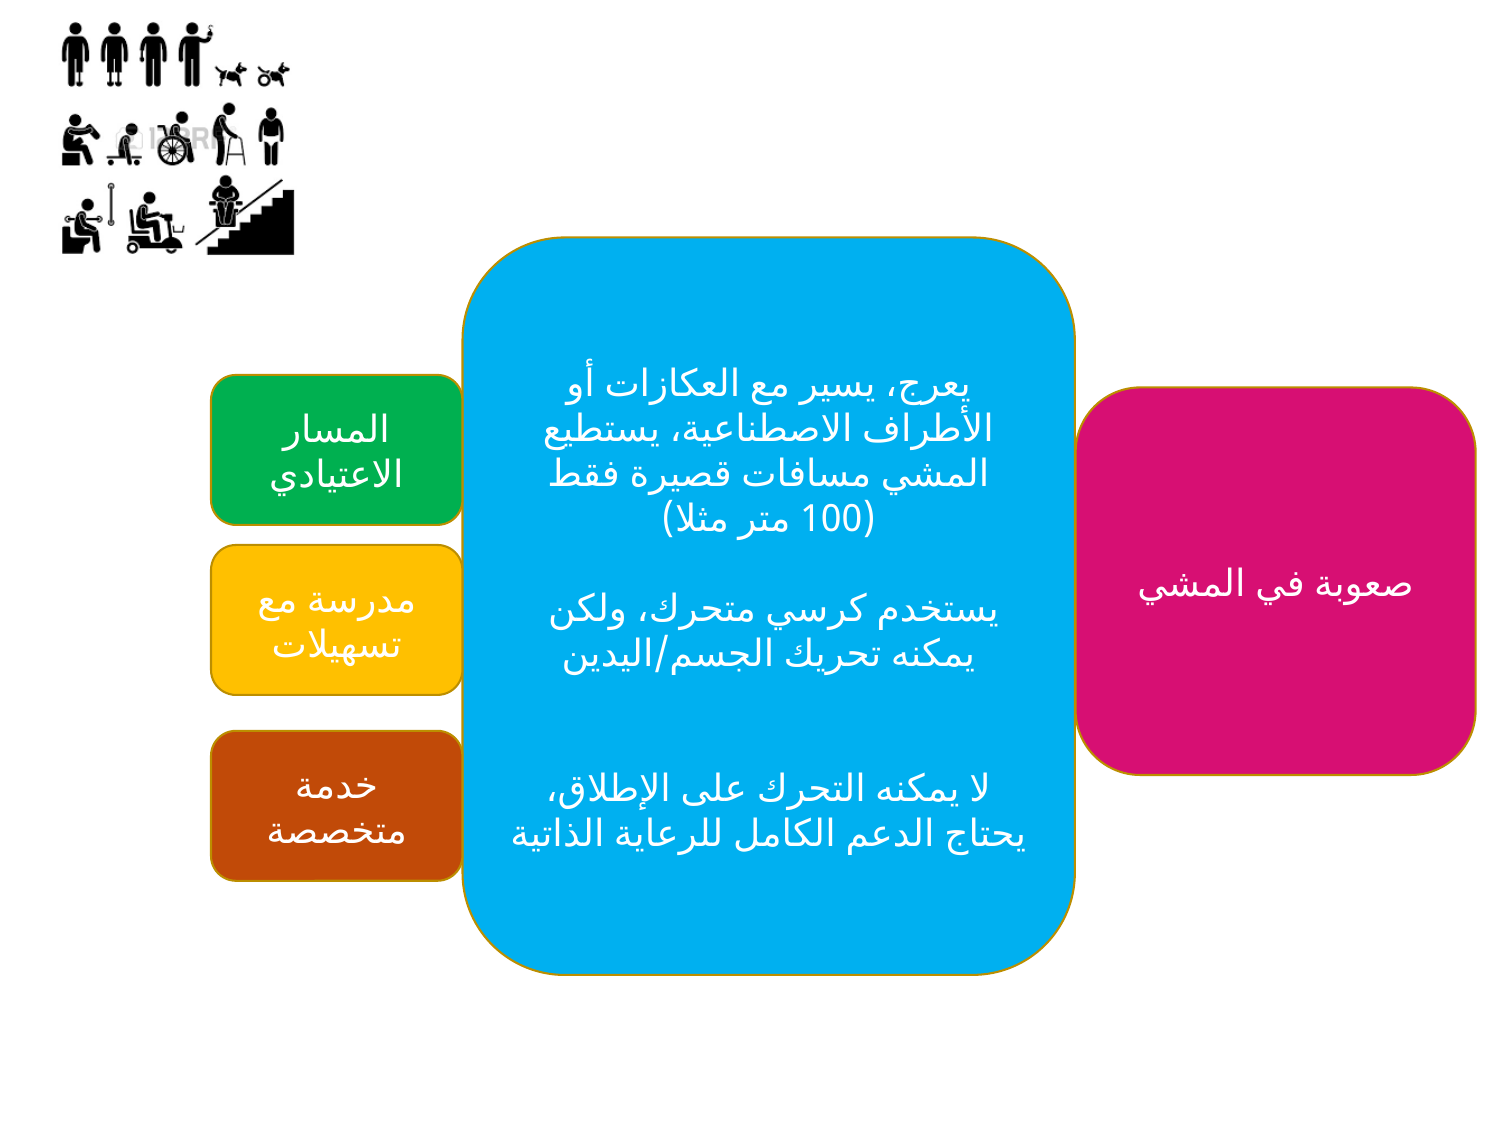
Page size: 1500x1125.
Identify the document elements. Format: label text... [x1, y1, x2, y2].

text_box مدرسة مع تسهيلات [209, 543, 464, 696]
text_box يعرج، يسير مع العكازات أو الأطراف الاصطناعية، يستطيع المشي مسافات قصيرة فقط (100 متر مثلا) يستخدم كرسي متحرك، ولكن يمكنه تحريك الجسم/اليدين لا يمكنه التحرك على الإطلاق، يحتاج الدعم الكامل للرعاية الذاتية [461, 236, 1076, 976]
picture [49, 12, 302, 265]
text_box خدمة متخصصة [209, 729, 464, 882]
text_box المسار الاعتيادي [209, 373, 464, 526]
text_box صعوبة في المشي [1076, 386, 1477, 777]
